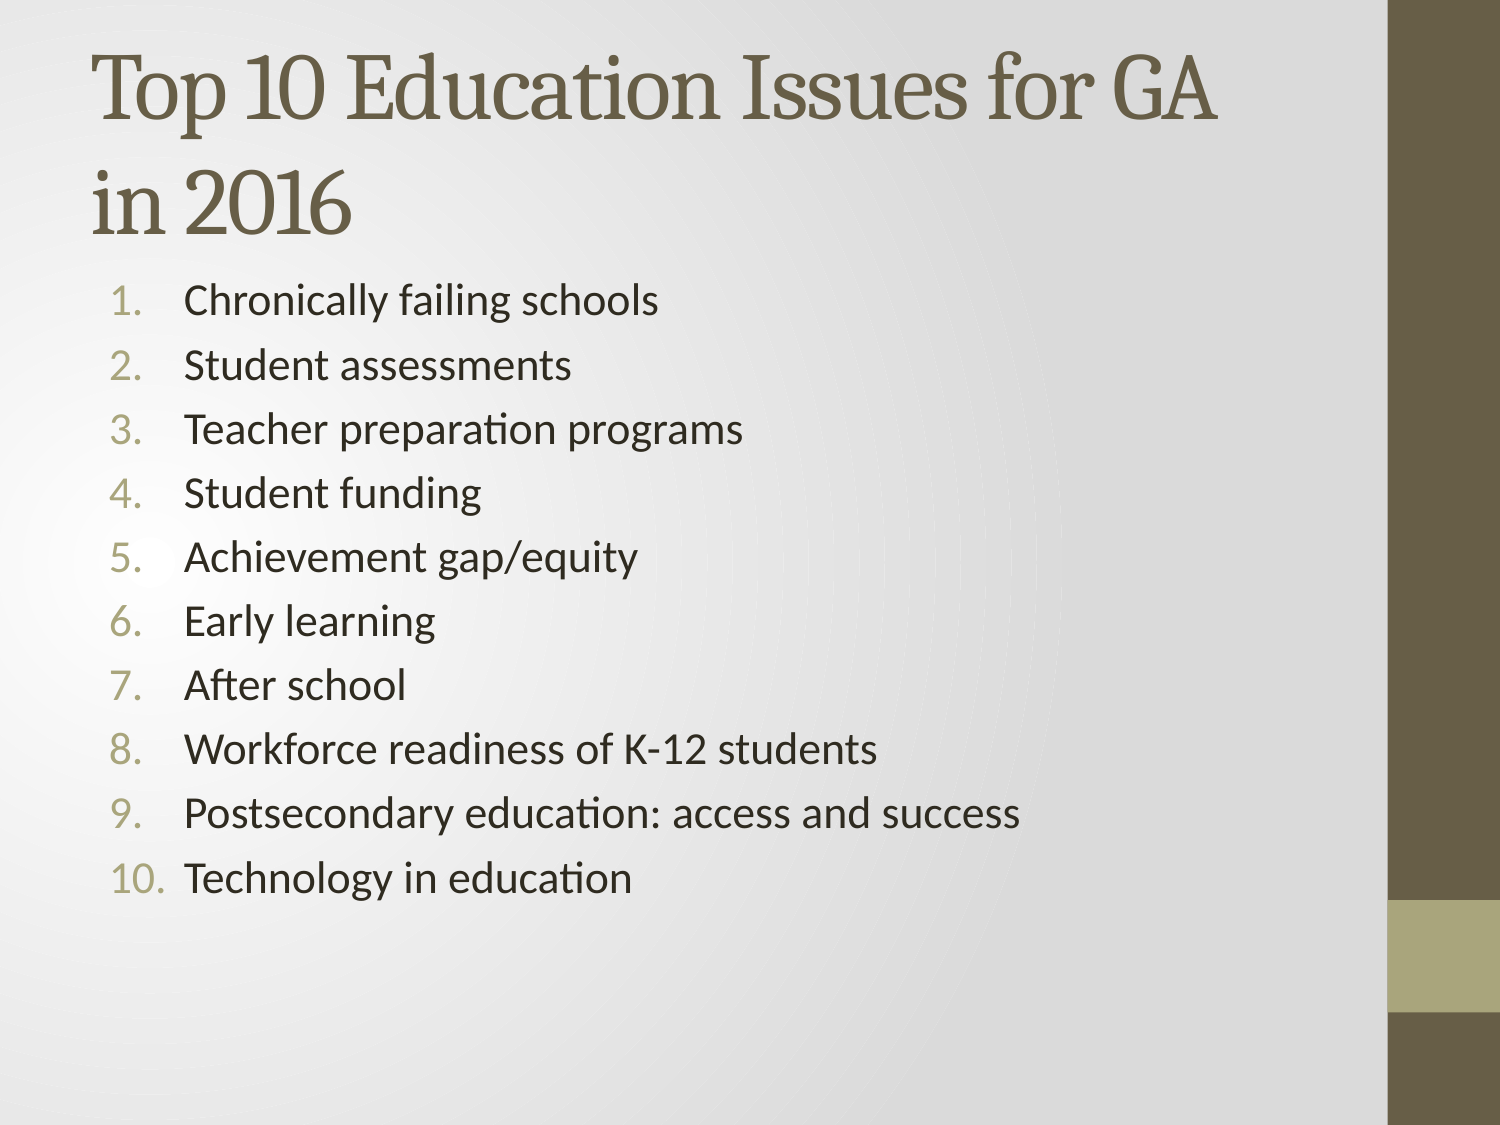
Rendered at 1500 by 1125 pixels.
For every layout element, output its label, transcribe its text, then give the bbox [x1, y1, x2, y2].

title Top 10 Education Issues for GA in 2016 [75, 45, 1325, 233]
list Chronically failing schools Student assessments Teacher preparation programs Student funding Achievement gap/equity Early learning After school Workforce readiness of K-12 students Postsecondary education: access and success Technology in education [74, 262, 1326, 1051]
